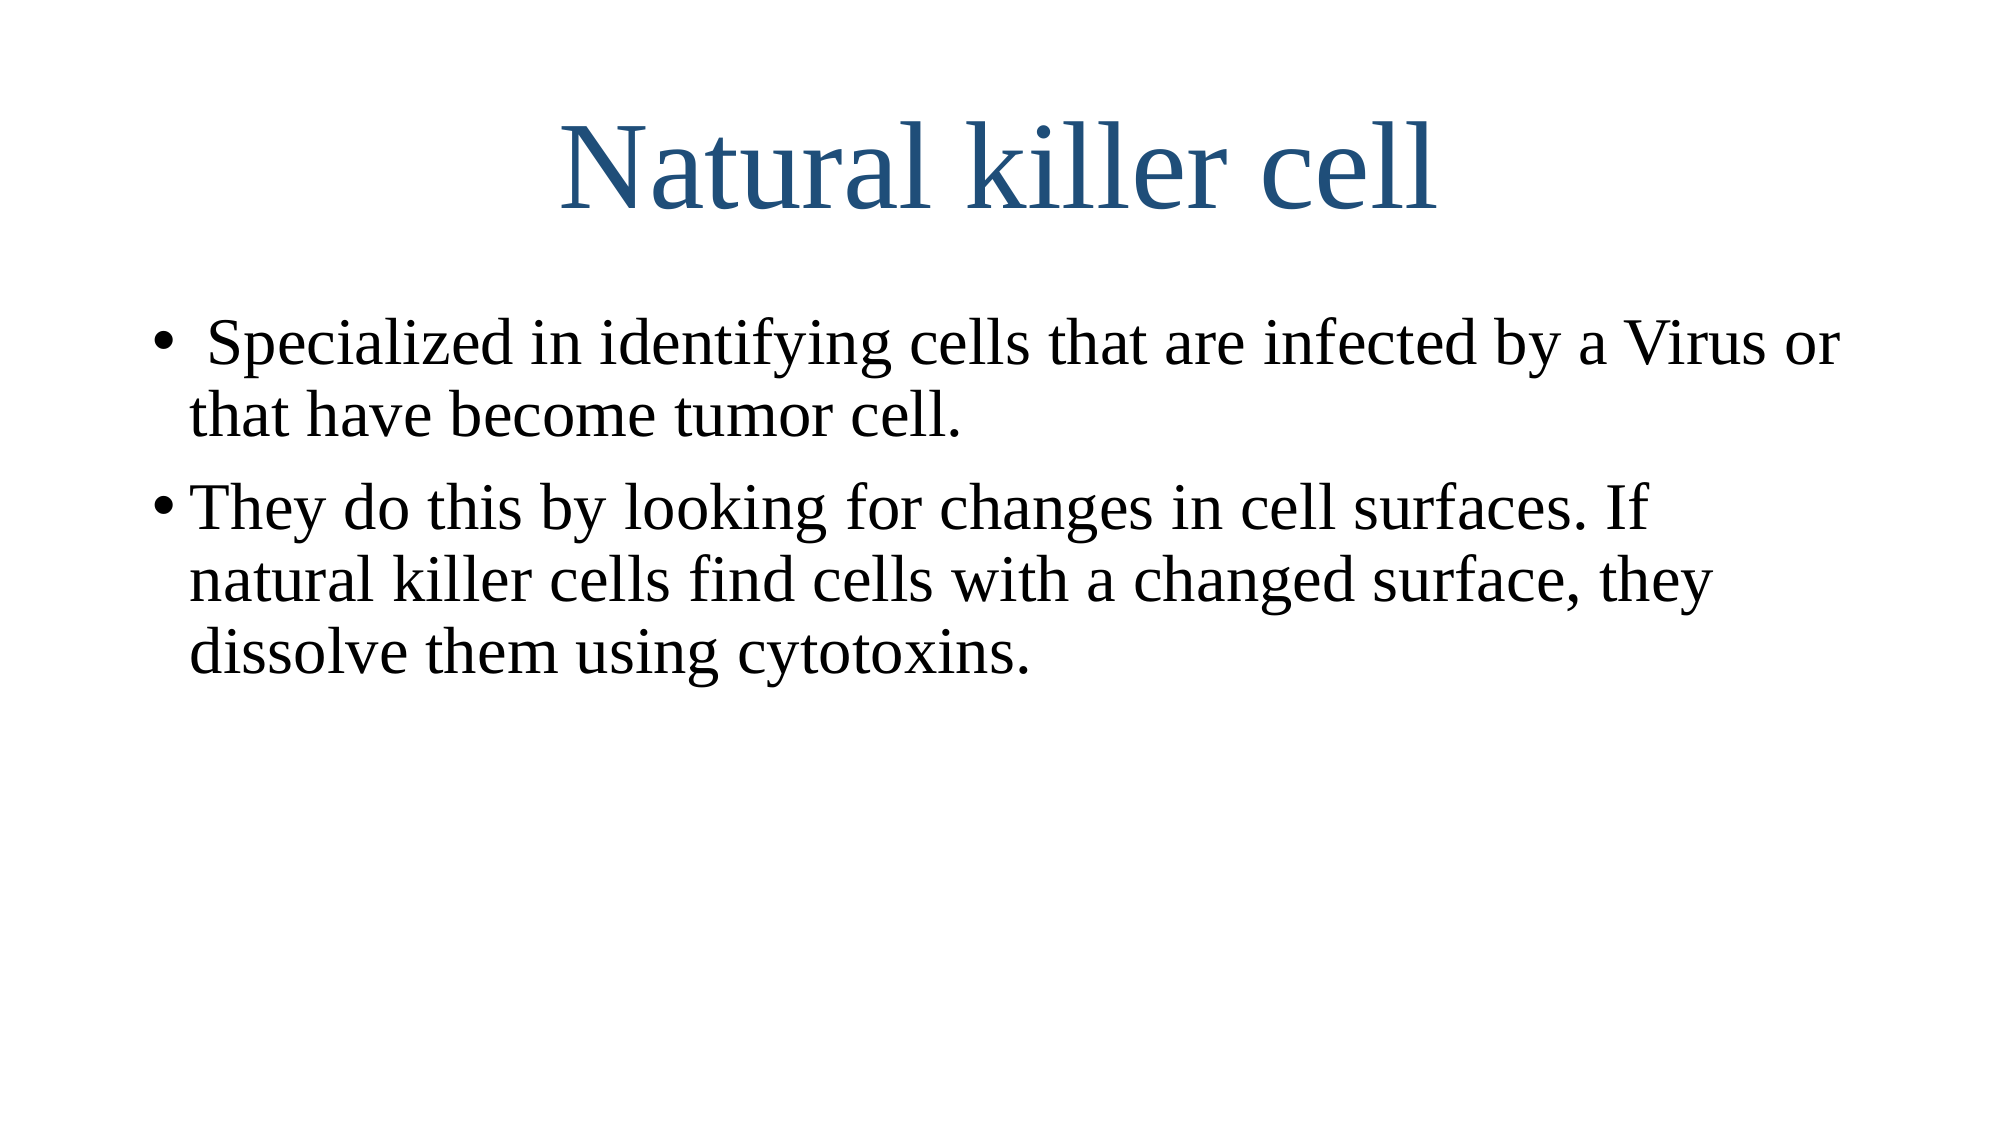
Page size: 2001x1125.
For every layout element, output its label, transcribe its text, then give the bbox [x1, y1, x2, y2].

list Specialized in identifying cells that are infected by a Virus or that have become tumor cell. They do this by looking for changes in cell surfaces. If natural killer cells find cells with a changed surface, they dissolve them using cytotoxins. [137, 299, 1863, 1014]
title Natural killer cell [137, 59, 1863, 278]
